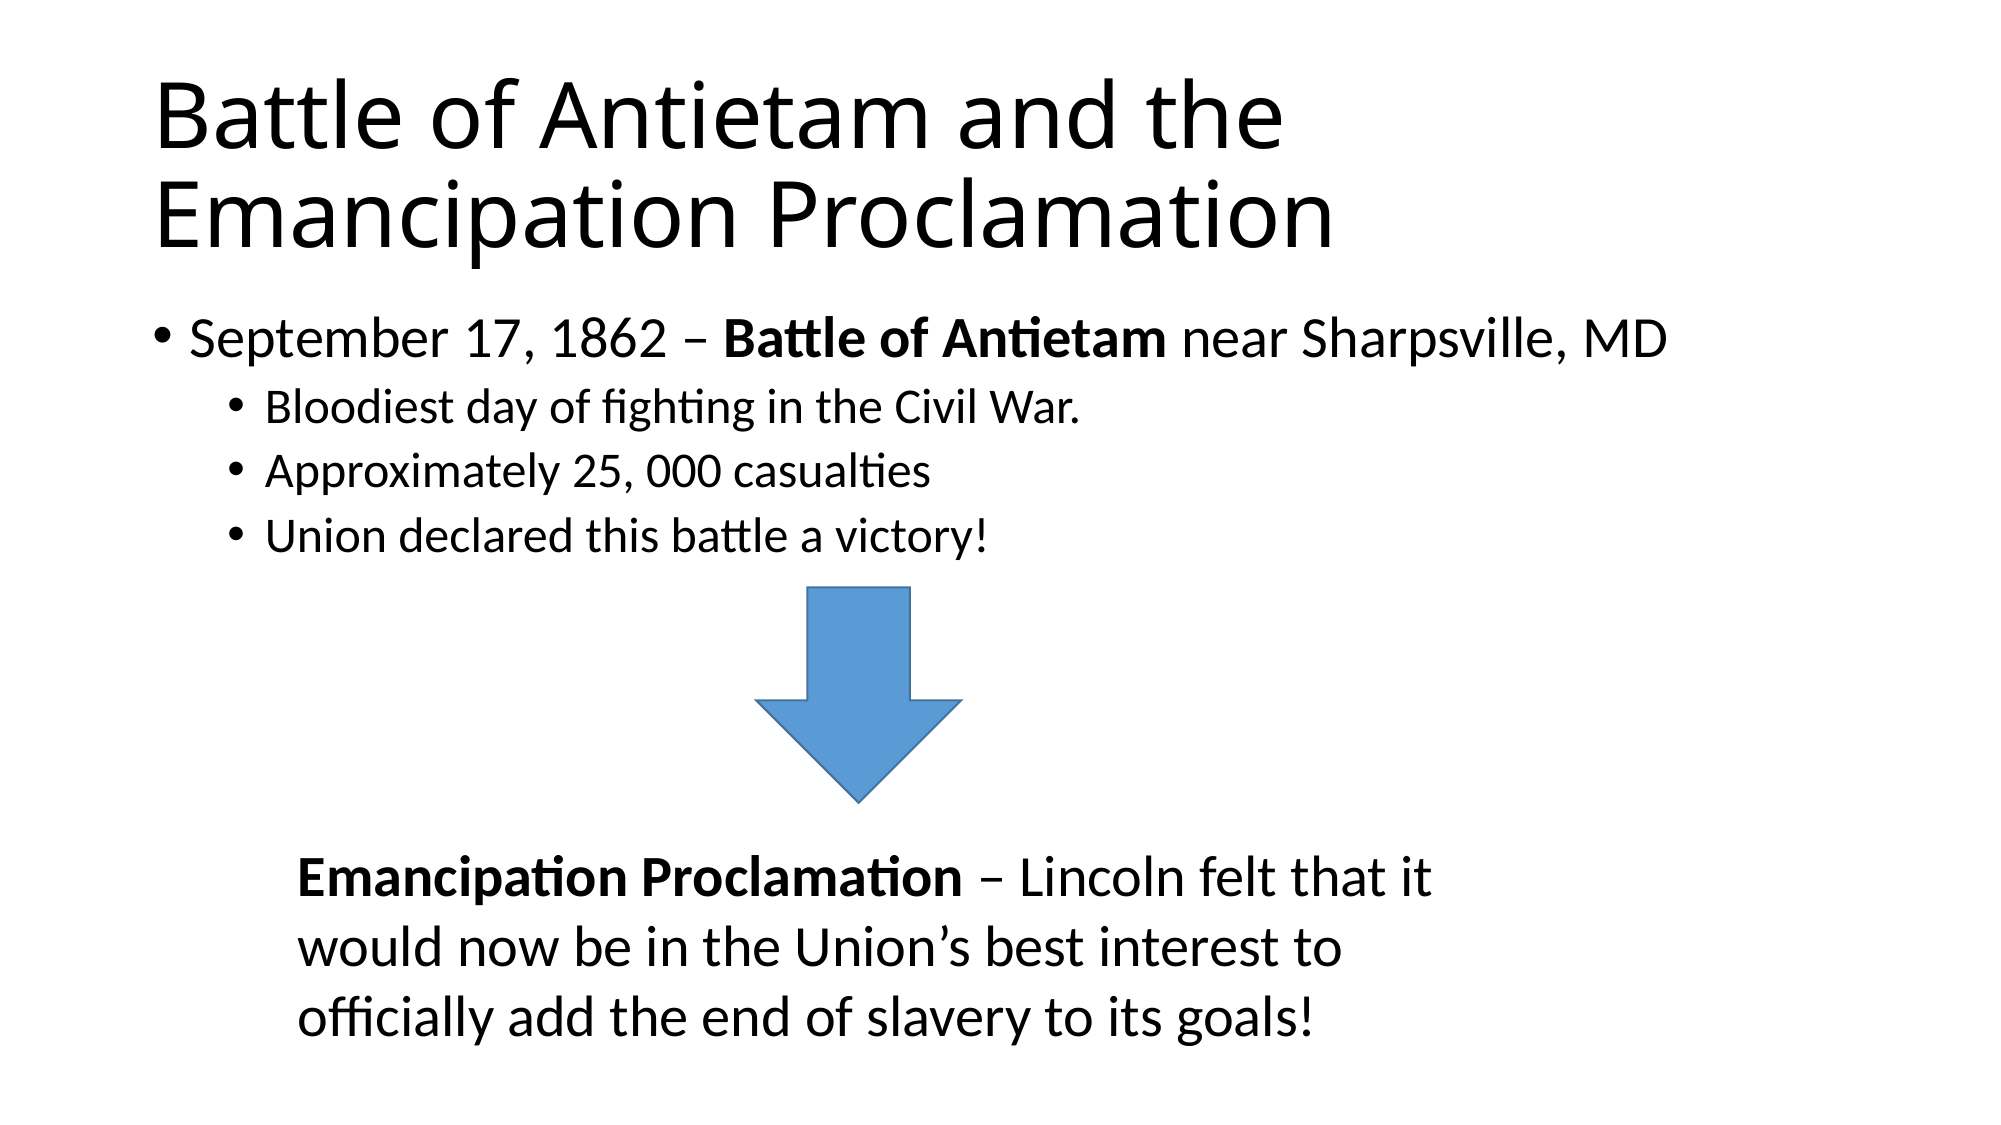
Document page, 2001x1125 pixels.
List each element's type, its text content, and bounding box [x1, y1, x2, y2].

title Battle of Antietam and the Emancipation Proclamation [137, 59, 1863, 278]
list September 17, 1862 – Battle of Antietam near Sharpsville, MD Bloodiest day of fighting in the Civil War. Approximately 25, 000 casualties Union declared this battle a victory! [137, 299, 1863, 1014]
text_box [753, 586, 964, 805]
text_box Emancipation Proclamation – Lincoln felt that it would now be in the Union’s best interest to officially add the end of slavery to its goals! [283, 830, 1486, 1055]
